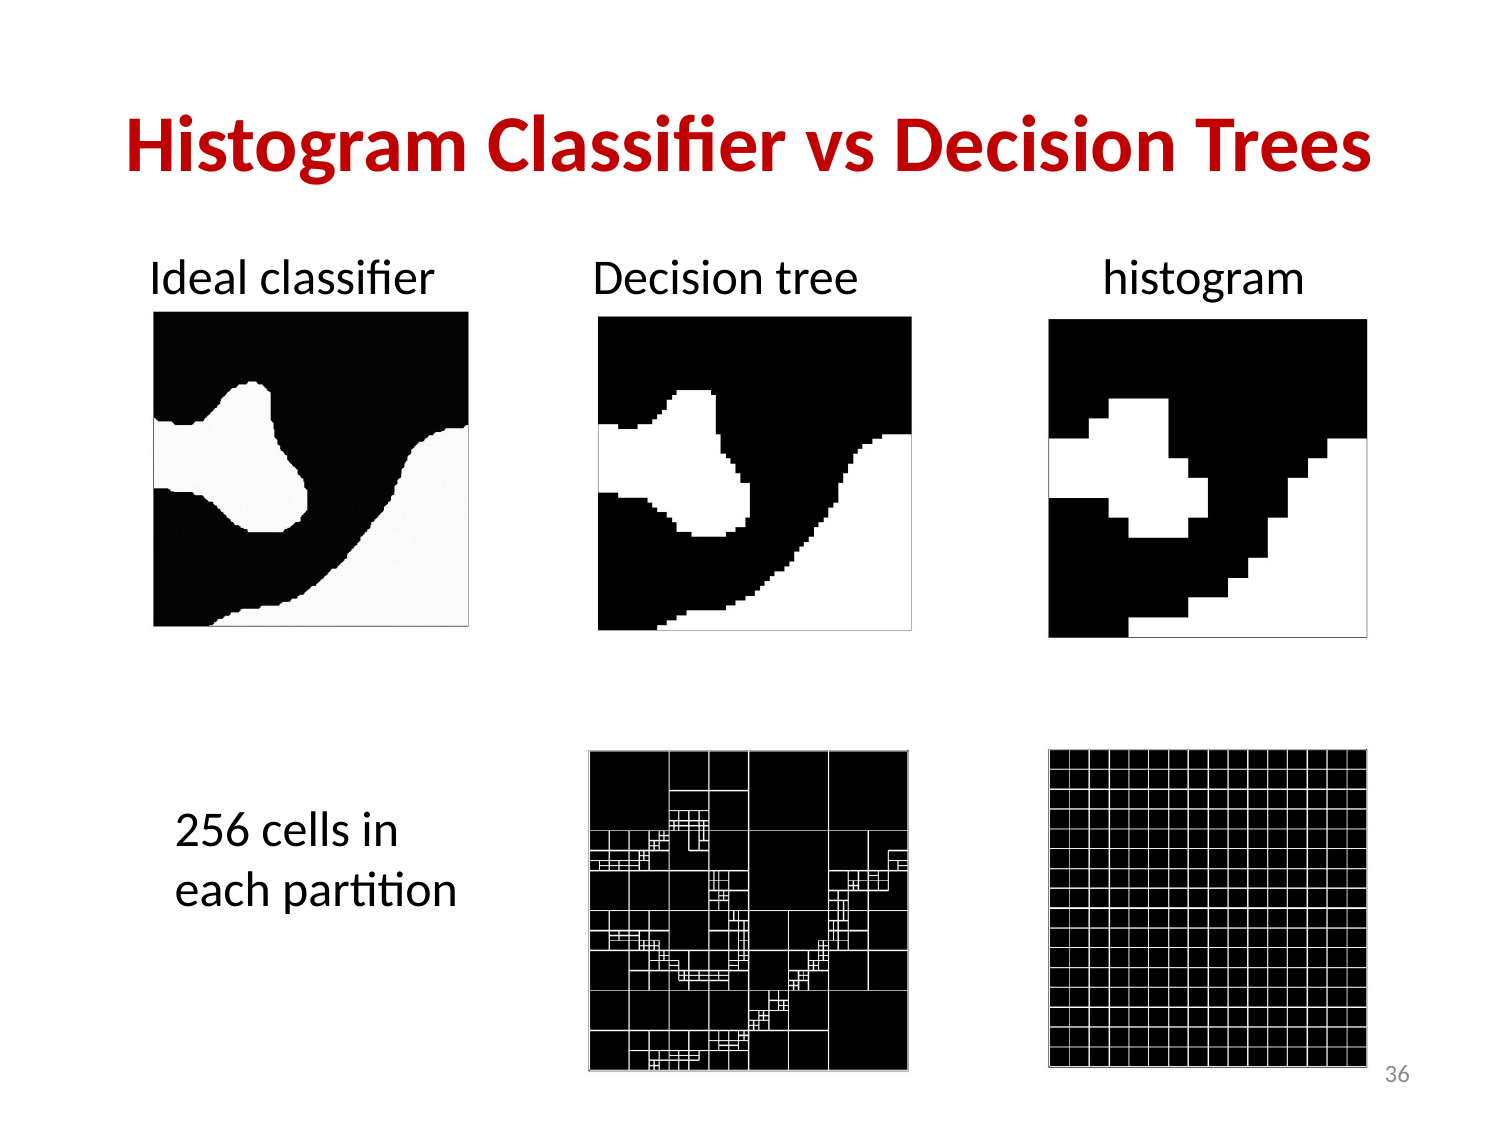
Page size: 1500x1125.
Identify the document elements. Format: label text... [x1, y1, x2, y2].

text_box histogram [1087, 237, 1321, 287]
text_box Ideal classifier [134, 237, 451, 280]
picture [132, 281, 521, 668]
text_box 256 cells in each partition [159, 788, 473, 924]
slide_number 36 [1074, 1042, 1425, 1103]
title Histogram Classifier vs Decision Trees [75, 45, 1425, 233]
picture [1033, 719, 1375, 1079]
picture [575, 720, 1001, 1088]
picture [1033, 289, 1376, 680]
text_box Decision tree [577, 237, 875, 288]
picture [580, 286, 1003, 672]
